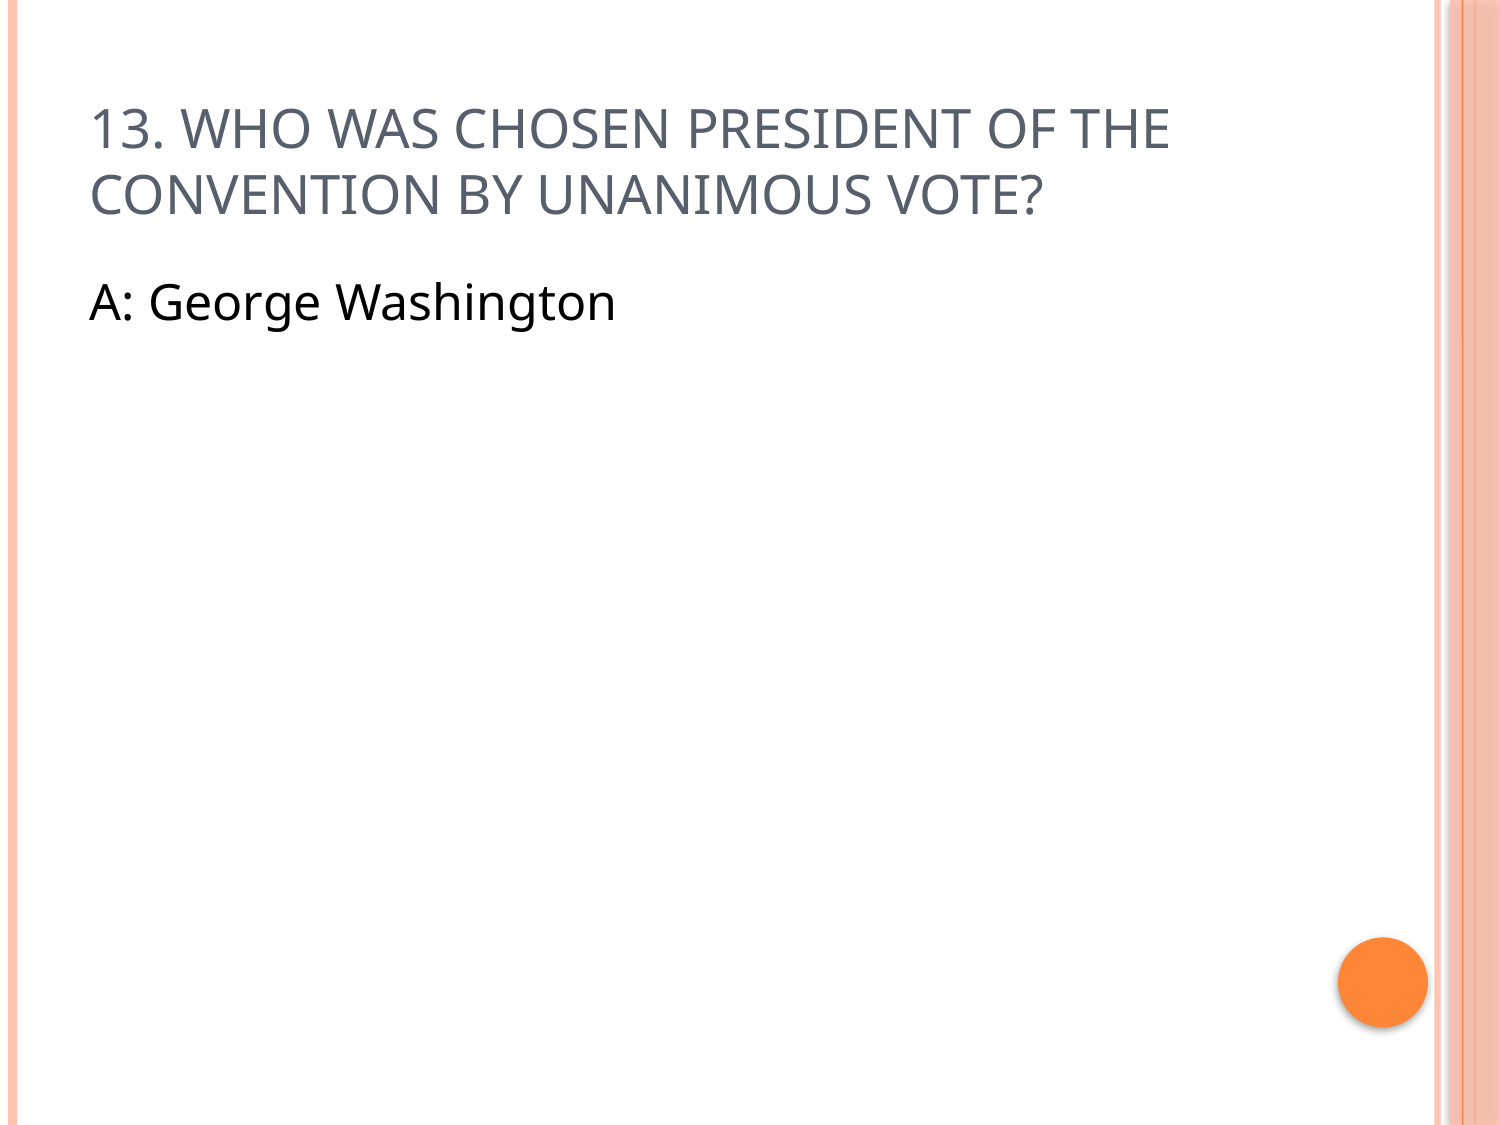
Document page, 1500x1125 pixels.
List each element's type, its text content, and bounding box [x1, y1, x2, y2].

title 13. Who was chosen president of the convention by unanimous vote? [75, 45, 1300, 233]
list A: George Washington [75, 262, 1300, 1062]
